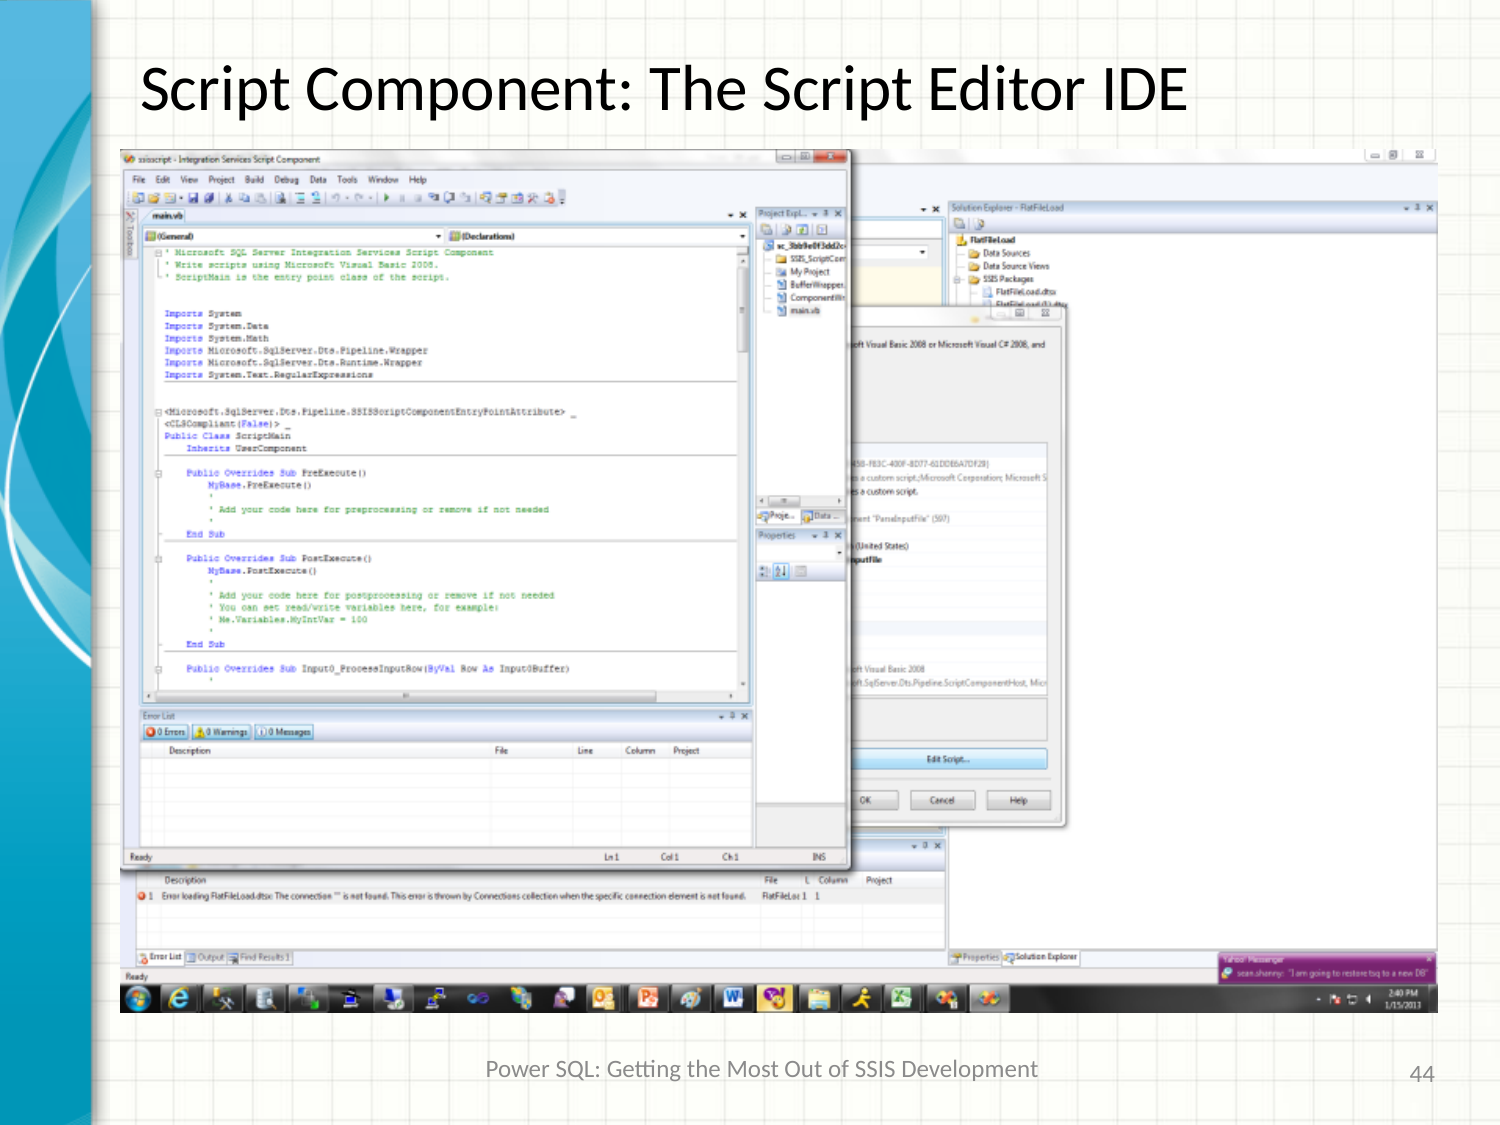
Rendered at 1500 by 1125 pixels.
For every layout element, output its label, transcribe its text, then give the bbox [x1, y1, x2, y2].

picture [0, 0, 1500, 1125]
footer Power SQL: Getting the Most Out of SSIS Development [437, 1037, 1088, 1098]
slide_number 44 [1100, 1042, 1450, 1103]
title Script Component: The Script Editor IDE [125, 37, 1450, 131]
